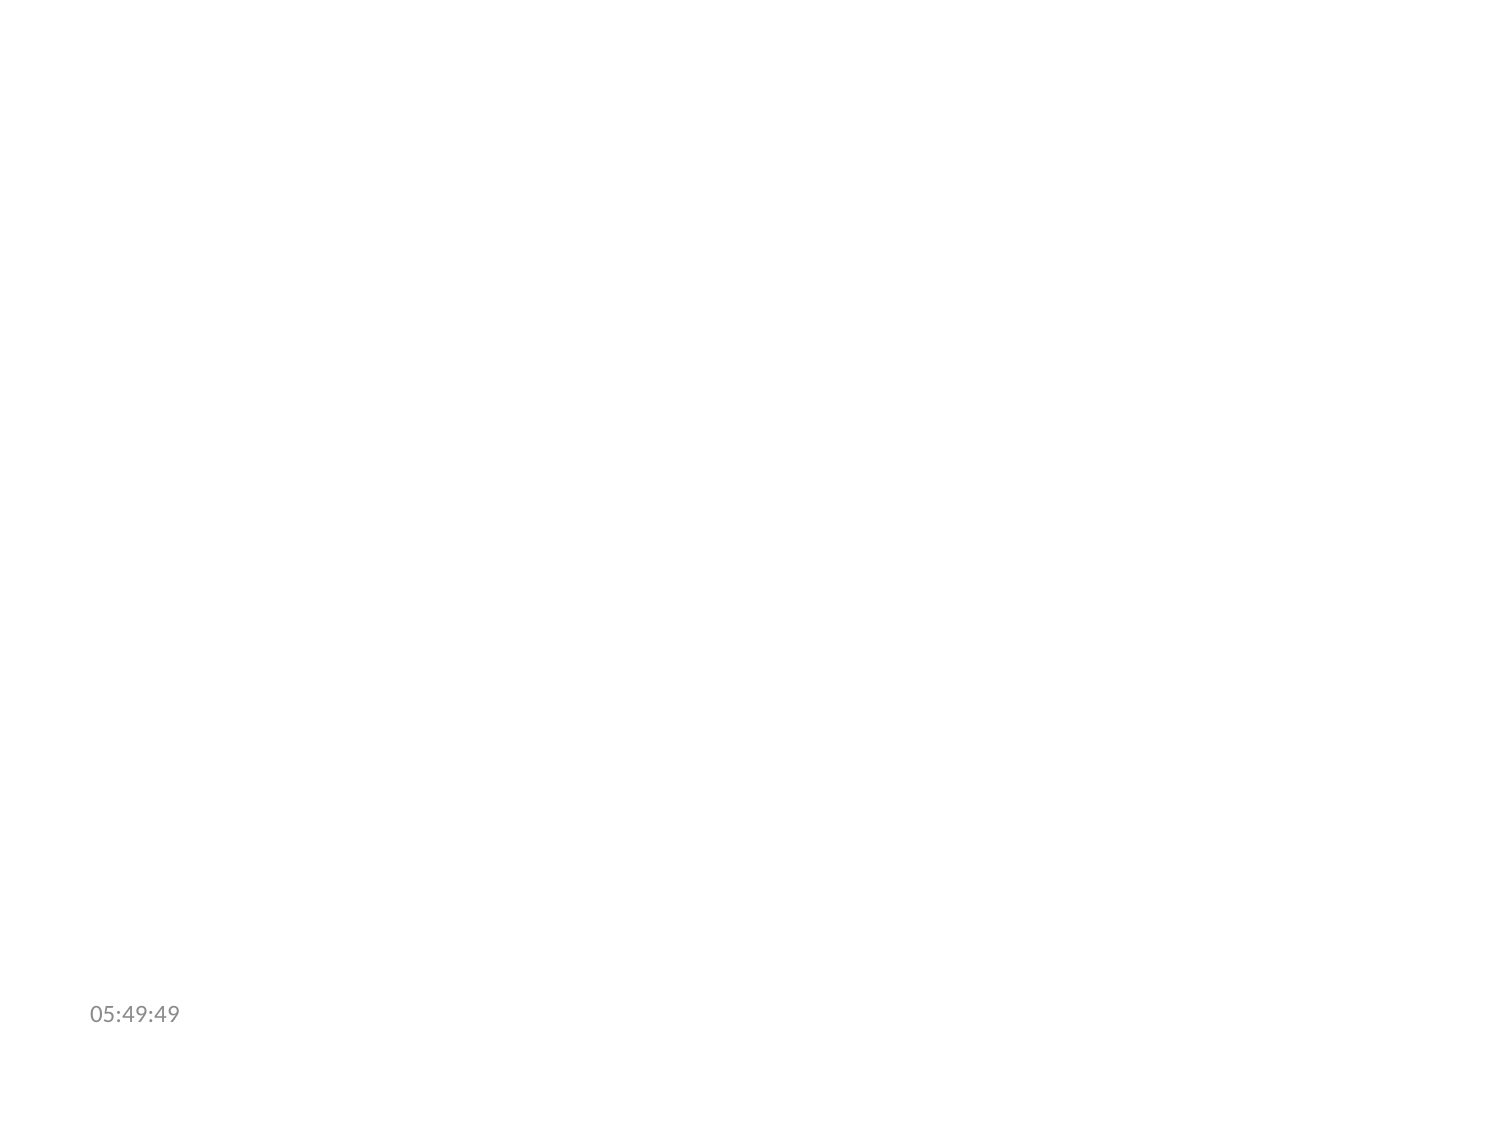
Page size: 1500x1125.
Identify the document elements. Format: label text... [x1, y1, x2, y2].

text_box 15:35:09 [75, 982, 425, 1043]
